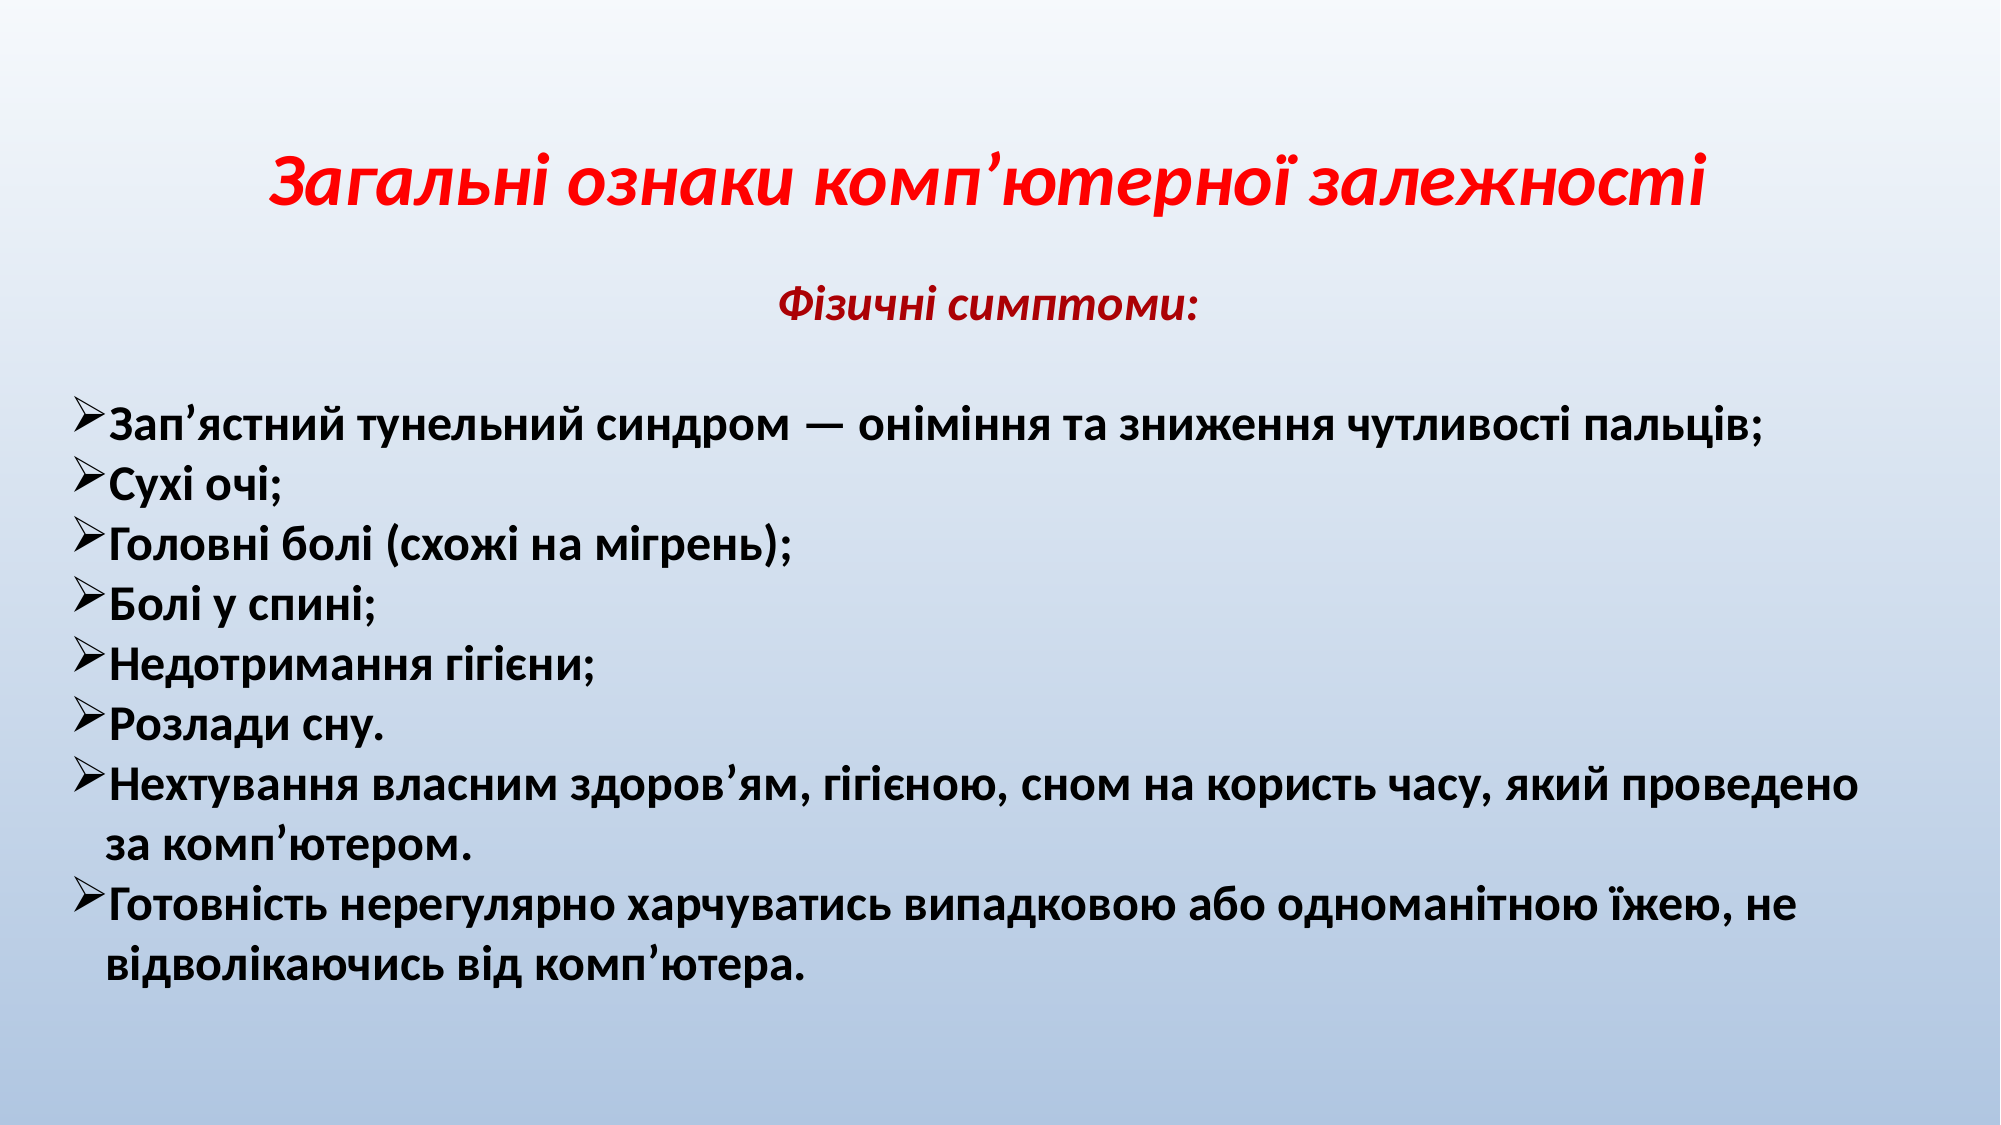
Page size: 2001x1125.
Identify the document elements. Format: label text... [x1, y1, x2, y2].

text_box Загальні ознаки комп’ютерної залежності Фізичні симптоми: Зап’ястний тунельний синдром — оніміння та зниження чутливості пальців; Сухі очі; Головні болі (схожі на мігрень); Болі у спині; Недотримання гігієни; Розлади сну. Нехтування власним здоров’ям, гігієною, сном на користь часу, який проведено за комп’ютером. Готовність нерегулярно харчуватись випадковою або одноманітною їжею, не відволікаючись від комп’ютера. [54, 122, 1922, 998]
